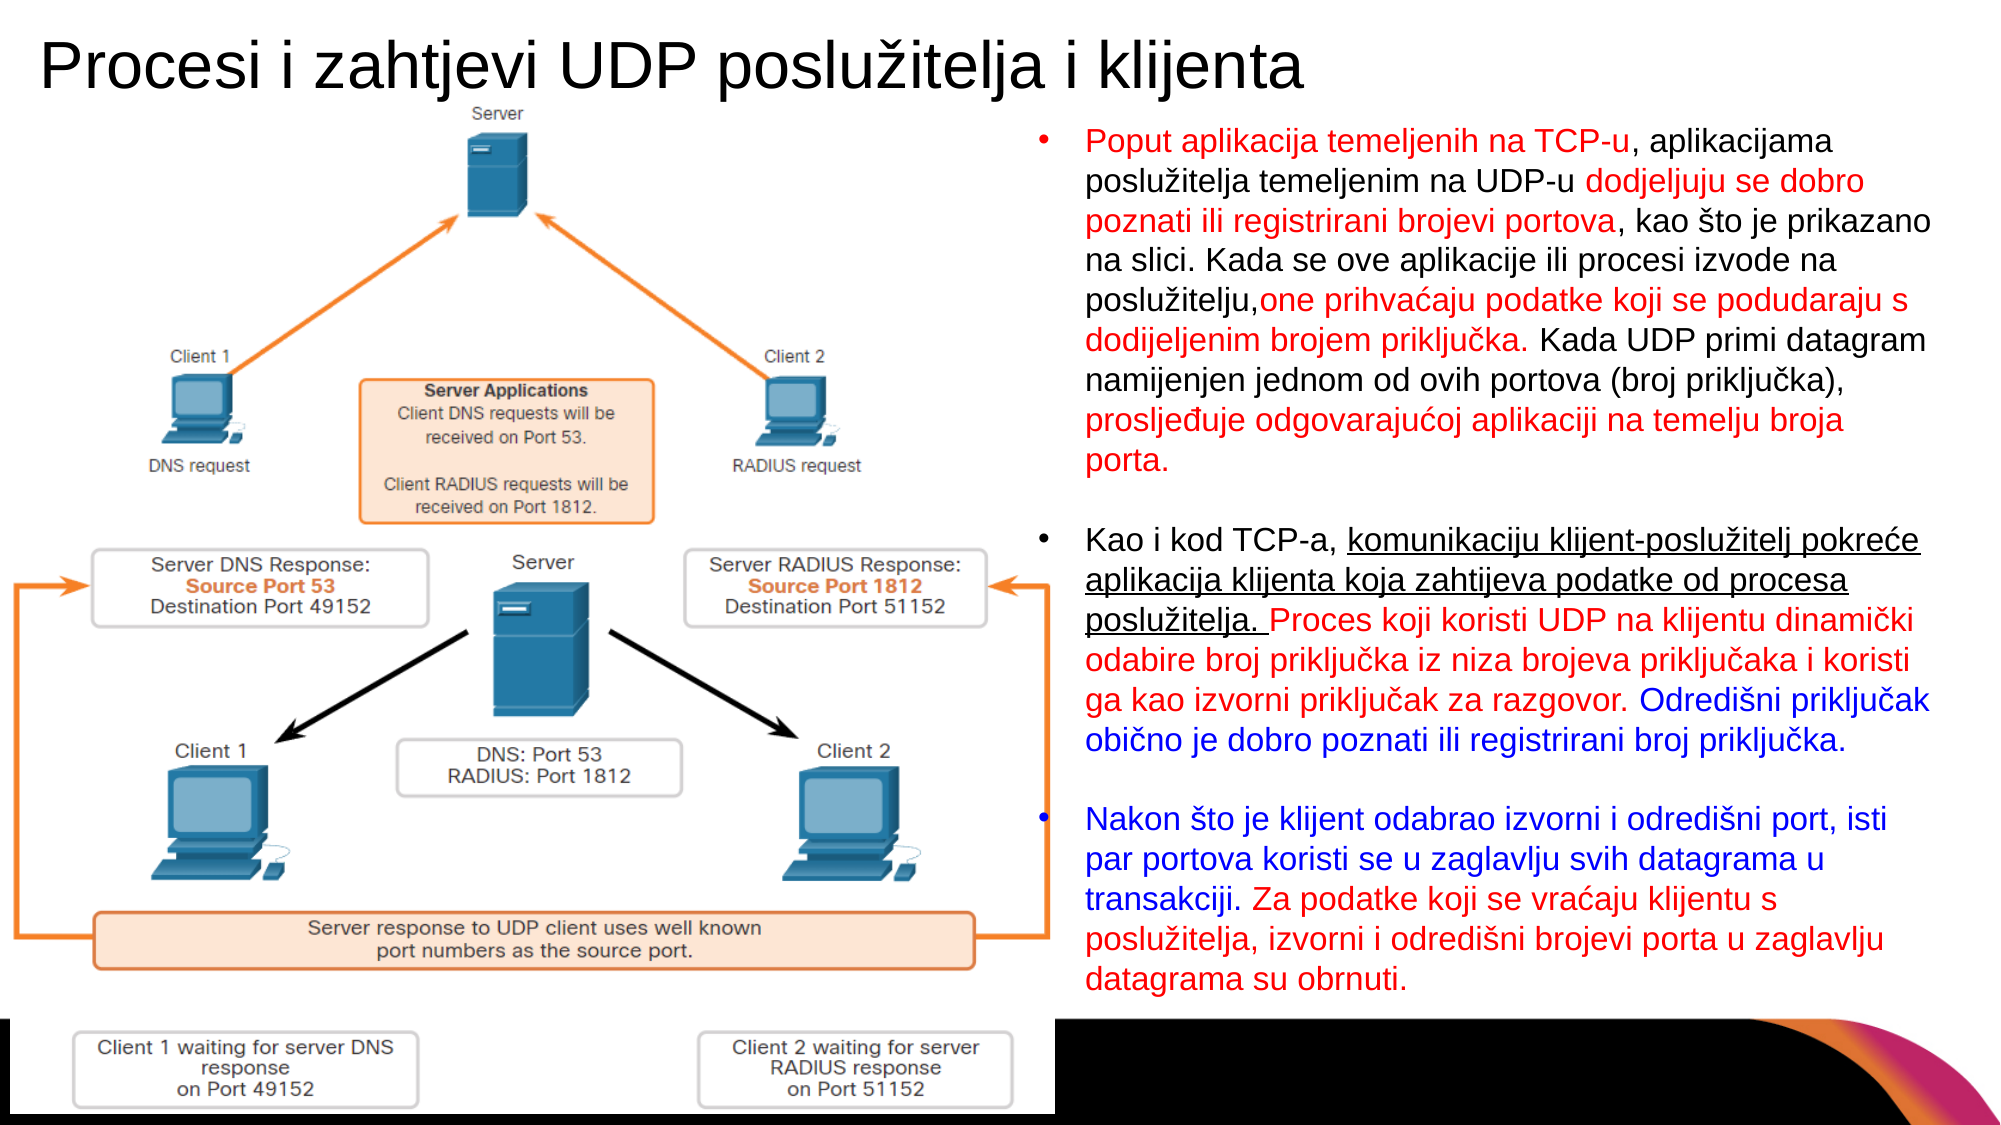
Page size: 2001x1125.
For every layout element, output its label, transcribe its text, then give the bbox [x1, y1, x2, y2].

title Procesi i zahtjevi UDP poslužitelja i klijenta [39, 23, 1985, 200]
picture [0, 0, 2001, 1125]
text_box Poput aplikacija temeljenih na TCP-u, aplikacijama poslužitelja temeljenim na UDP-u dodjeljuju se dobro poznati ili registrirani brojevi portova, kao što je prikazano na slici. Kada se ove aplikacije ili procesi izvode na poslužitelju,one prihvaćaju podatke koji se podudaraju s dodijeljenim brojem priključka. Kada UDP primi datagram namijenjen jednom od ovih portova (broj priključka), prosljeđuje odgovarajućoj aplikaciji na temelju broja porta. Kao i kod TCP-a, komunikaciju klijent-poslužitelj pokreće aplikacija klijenta koja zahtijeva podatke od procesa poslužitelja. Proces koji koristi UDP na klijentu dinamički odabire broj priključka iz niza brojeva priključaka i koristi ga kao izvorni priključak za razgovor. Odredišni priključak obično je dobro poznati ili registrirani broj priključka. Nakon što je klijent odabrao izvorni i odredišni port, isti par portova koristi se u zaglavlju svih datagrama u transakciji. Za podatke koji se vraćaju klijentu s poslužitelja, izvorni i odredišni brojevi porta u zaglavlju datagrama su obrnuti. [1023, 111, 1949, 1005]
